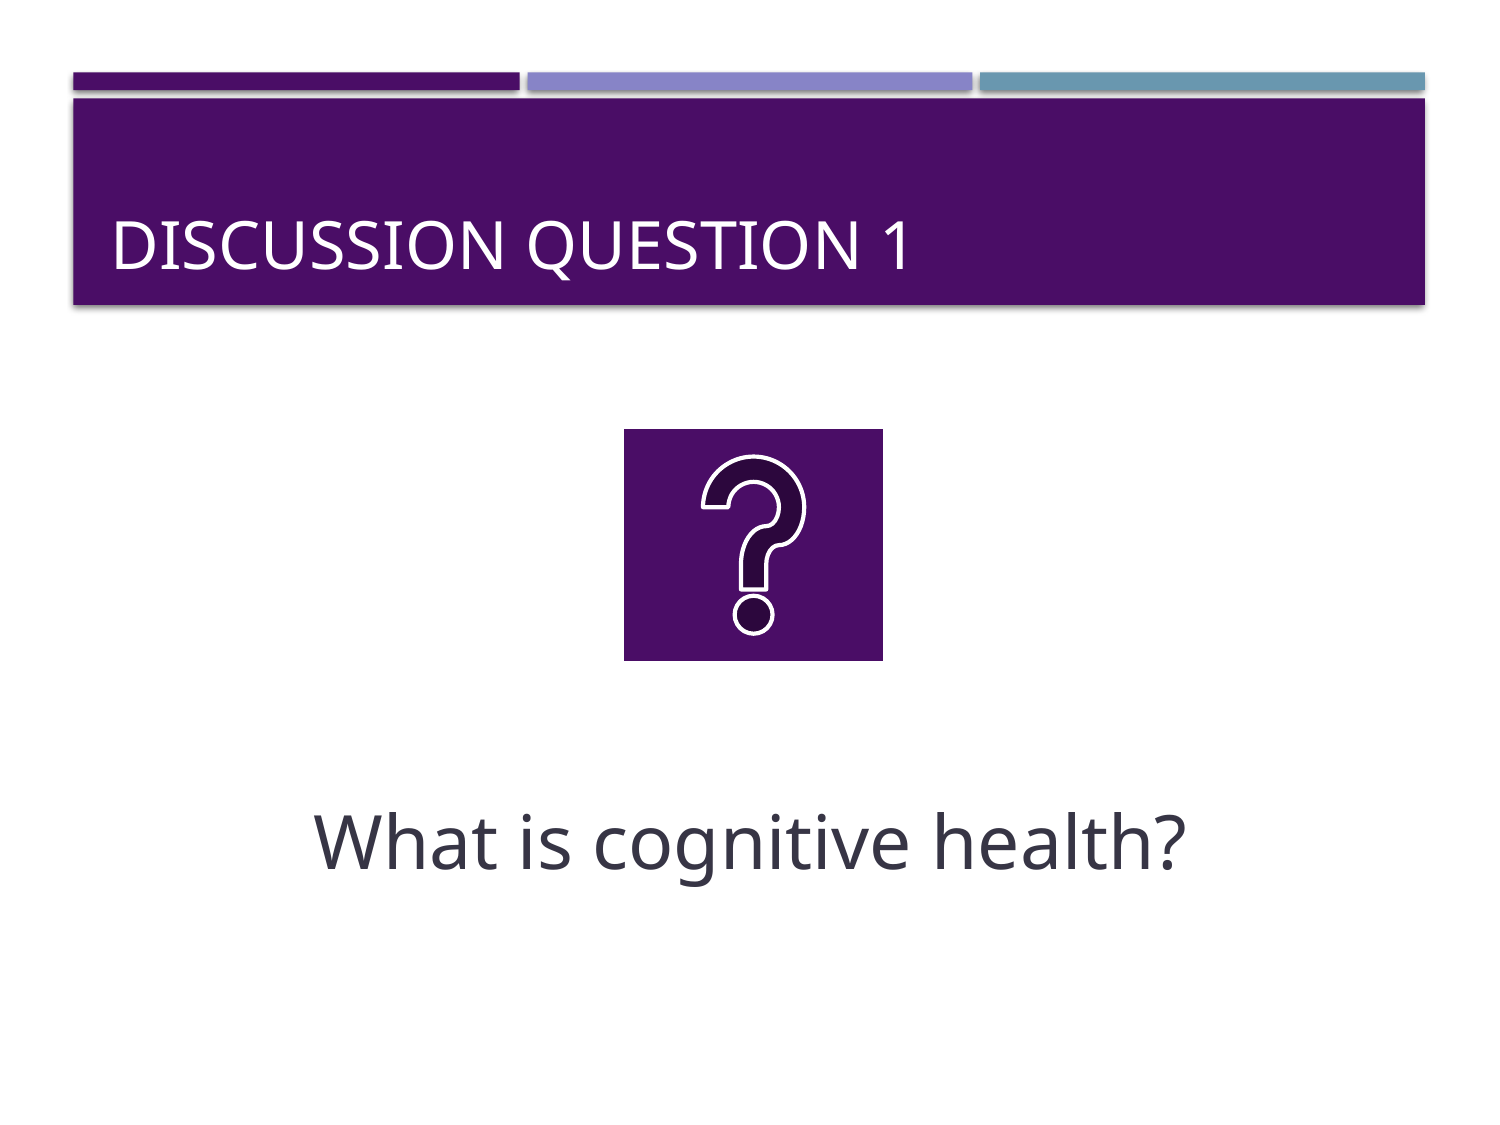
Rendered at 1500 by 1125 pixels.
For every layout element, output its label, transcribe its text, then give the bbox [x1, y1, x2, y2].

title Discussion Question 1 [95, 112, 1406, 291]
text_box [620, 425, 888, 665]
list What is cognitive health? [95, 365, 1406, 962]
